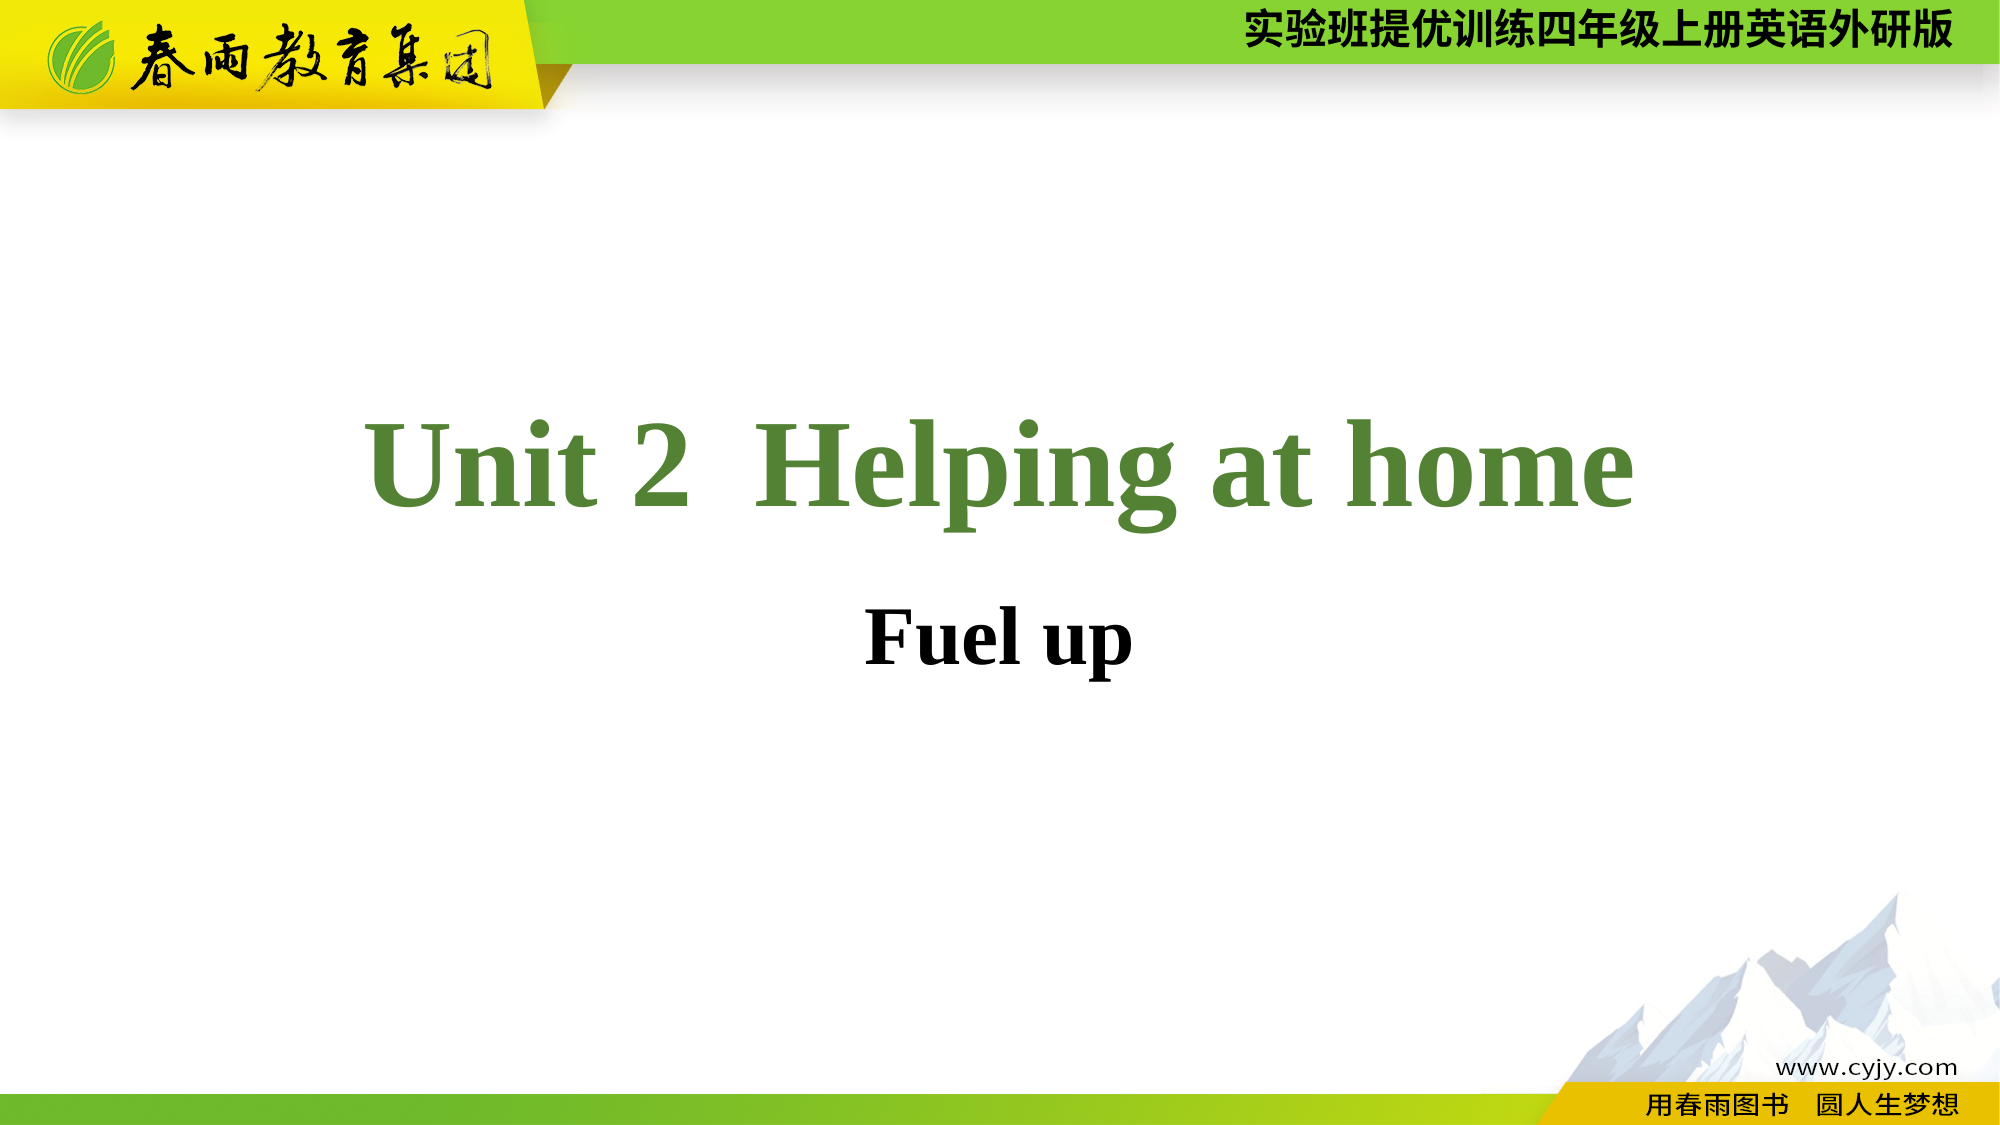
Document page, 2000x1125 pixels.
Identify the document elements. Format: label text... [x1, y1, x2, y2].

picture [0, 689, 2000, 1125]
text_box Unit 2 Helping at home Fuel up [0, 298, 2000, 689]
picture [0, 0, 2000, 298]
